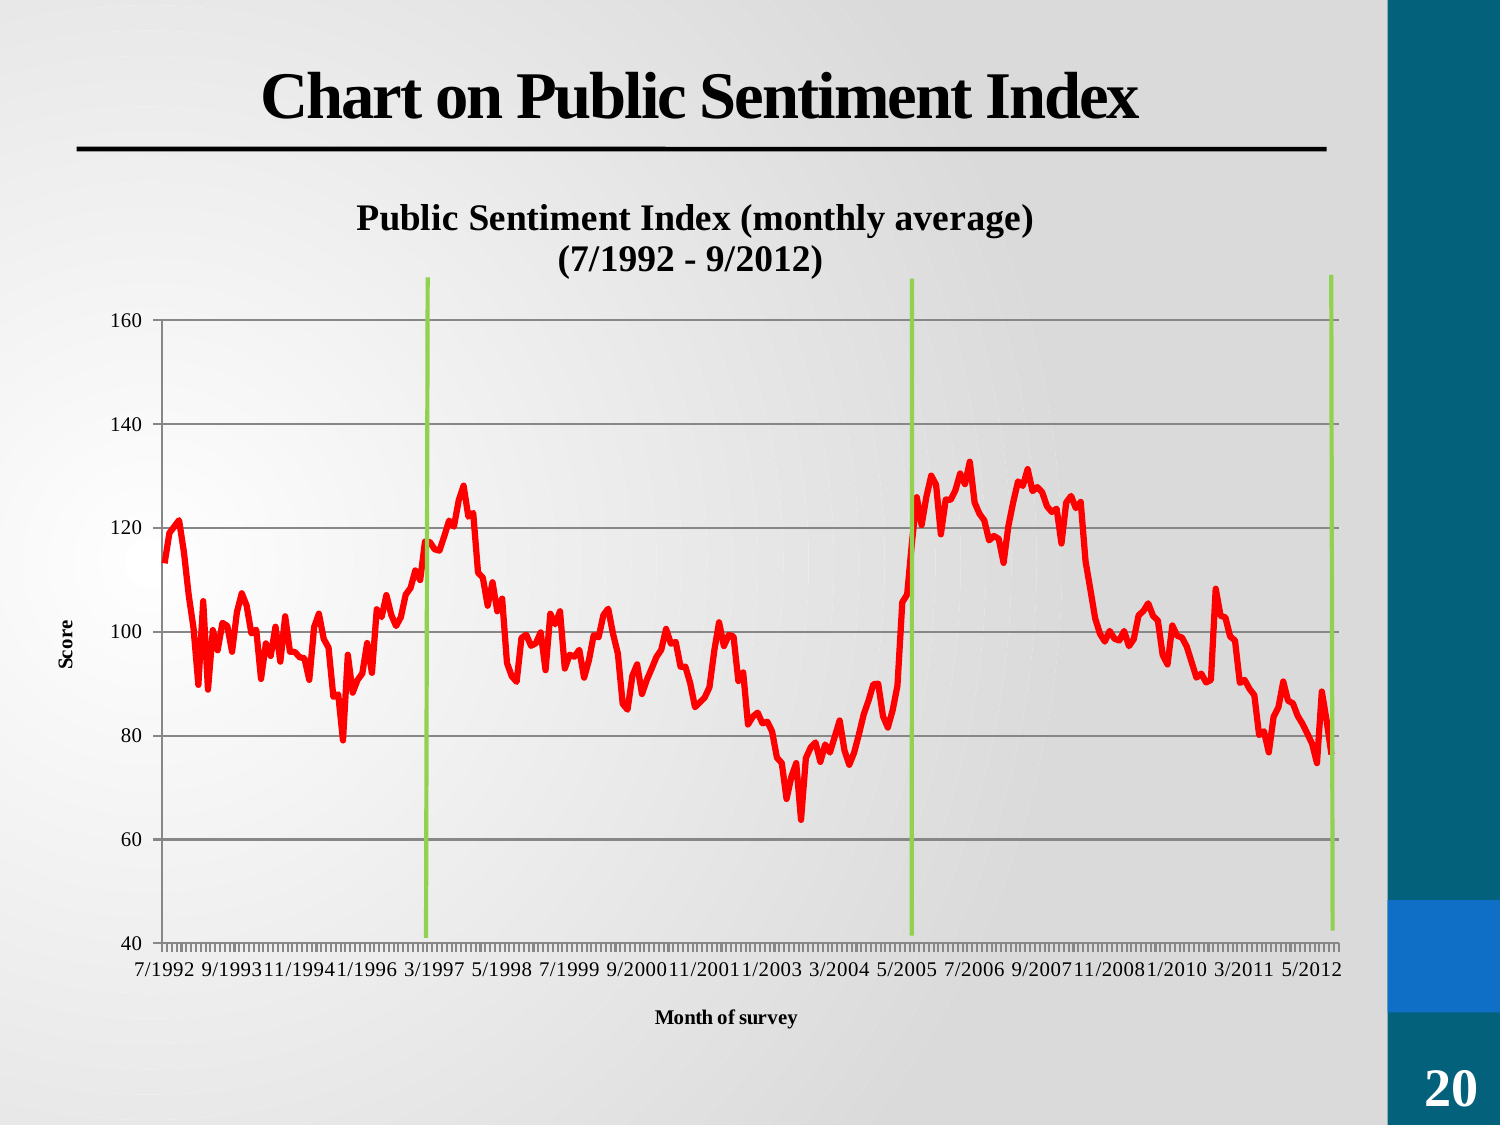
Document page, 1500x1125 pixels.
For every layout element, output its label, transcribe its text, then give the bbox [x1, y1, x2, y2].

text_box 20 [1403, 1045, 1500, 1125]
text_box Chart on Public Sentiment Index [75, 45, 1325, 129]
chart [20, 160, 1371, 1061]
